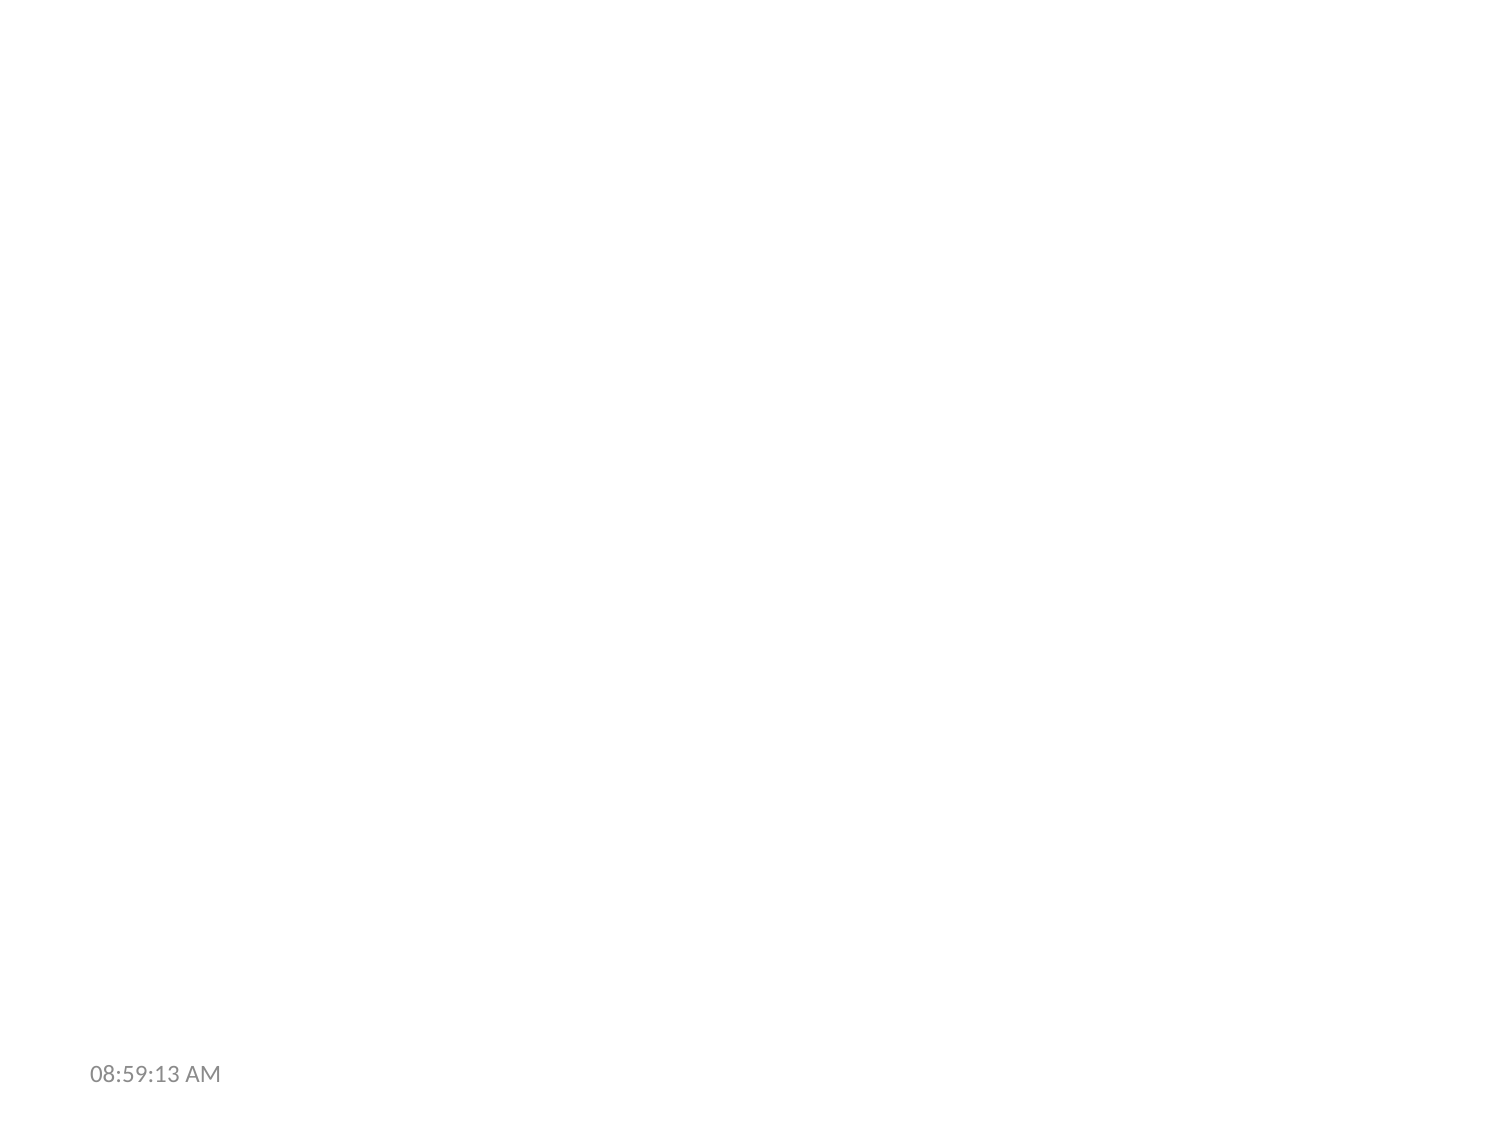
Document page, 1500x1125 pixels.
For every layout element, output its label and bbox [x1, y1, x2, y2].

slide_number [75, 1042, 425, 1103]
